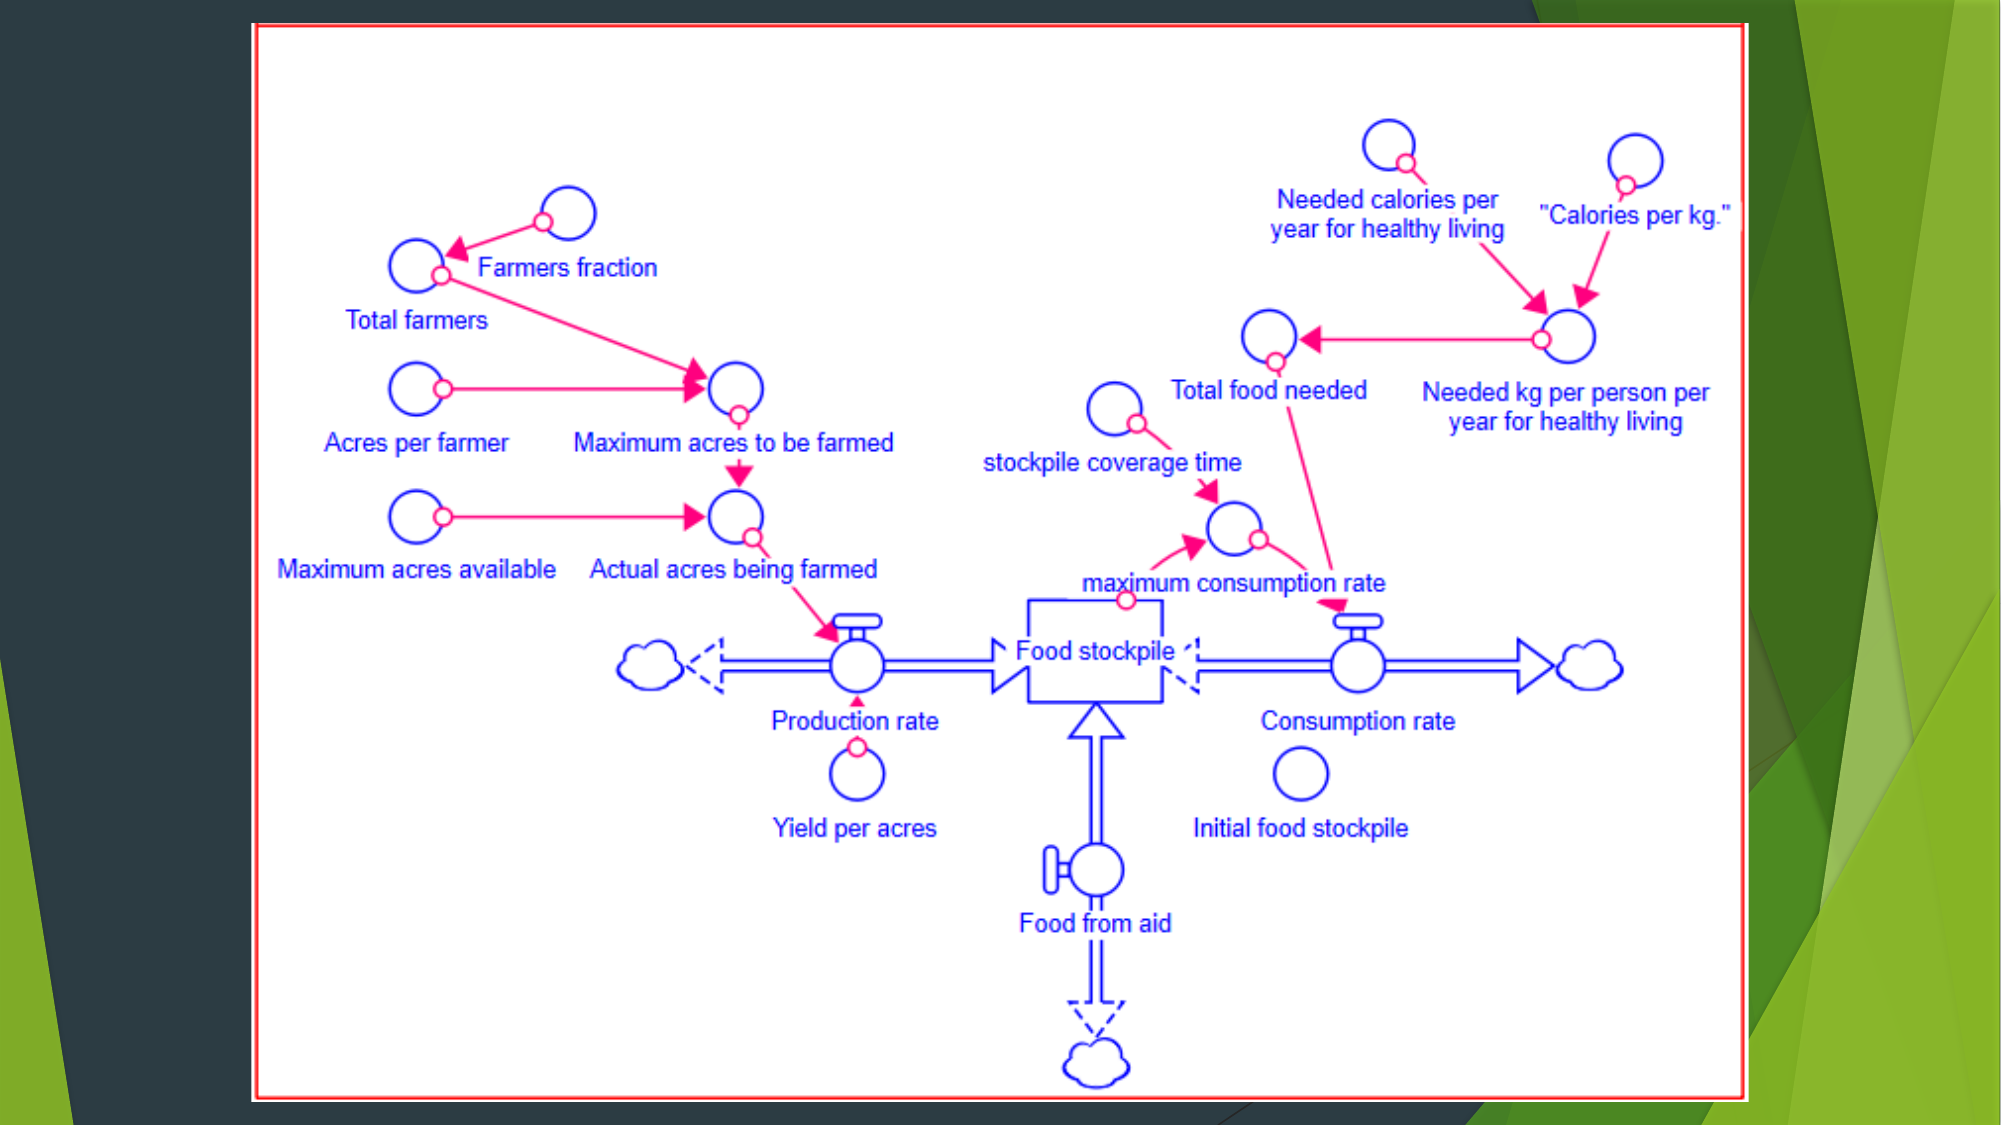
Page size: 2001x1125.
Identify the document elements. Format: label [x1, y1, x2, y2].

picture [250, 23, 1750, 1102]
